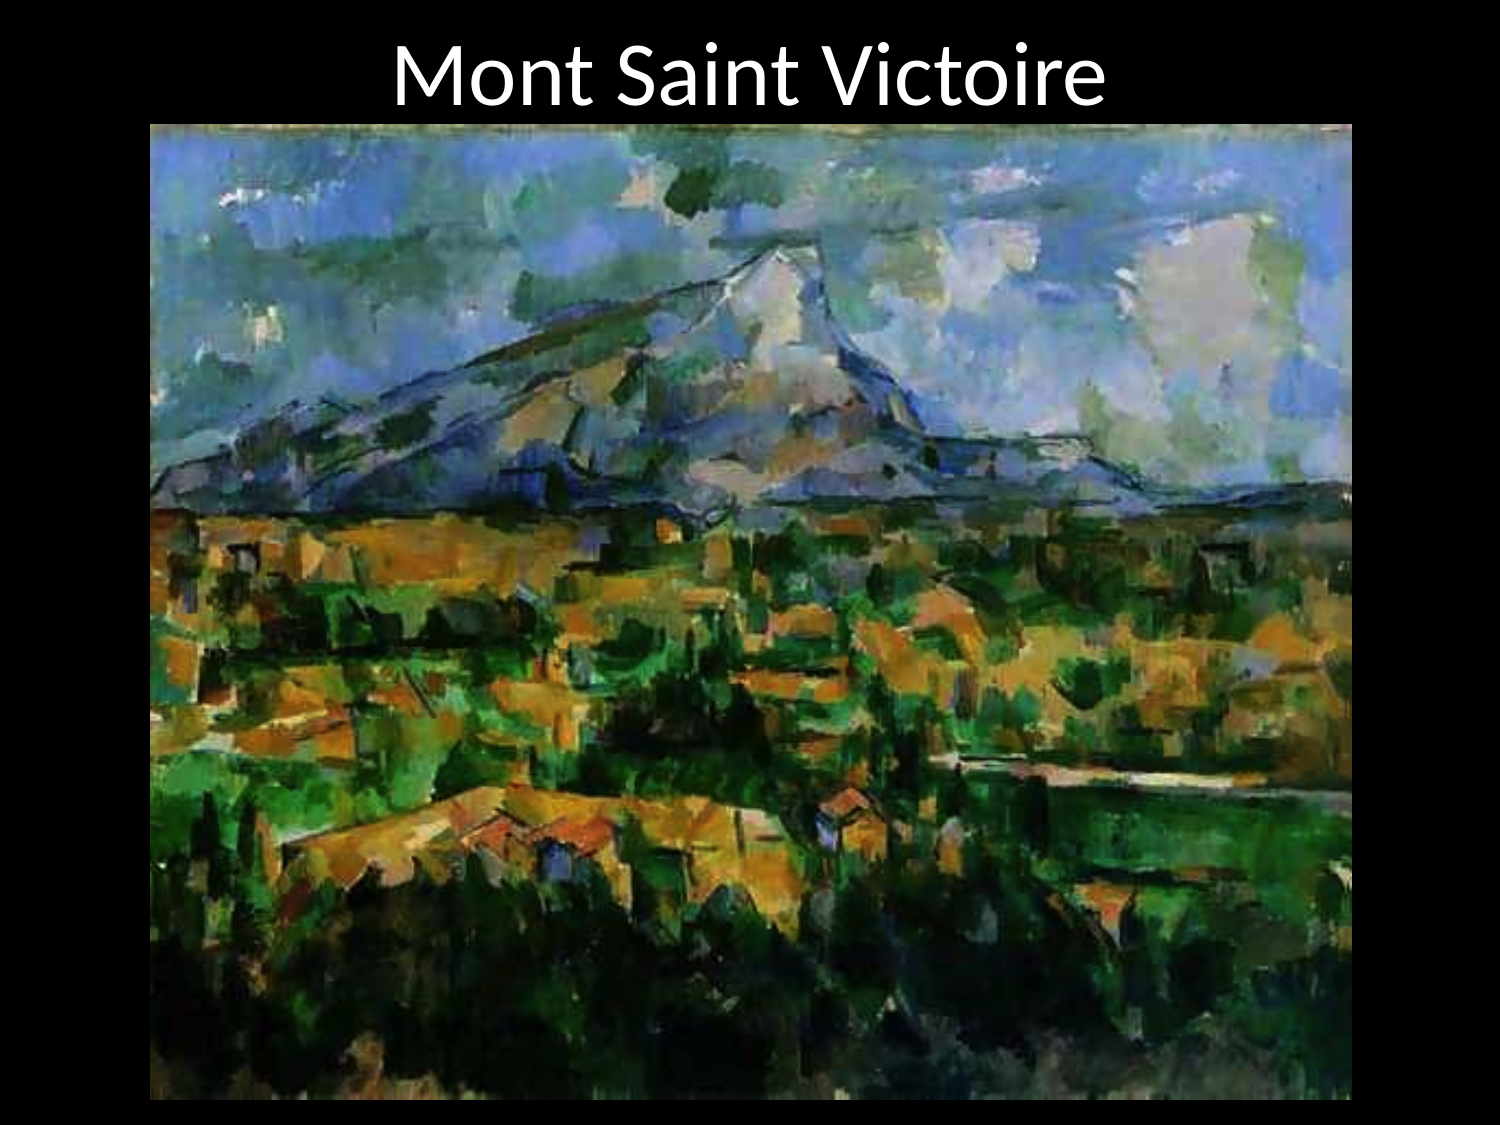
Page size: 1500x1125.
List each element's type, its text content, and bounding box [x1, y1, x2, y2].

picture [149, 124, 1352, 1100]
title Mont Saint Victoire [75, 0, 1425, 163]
